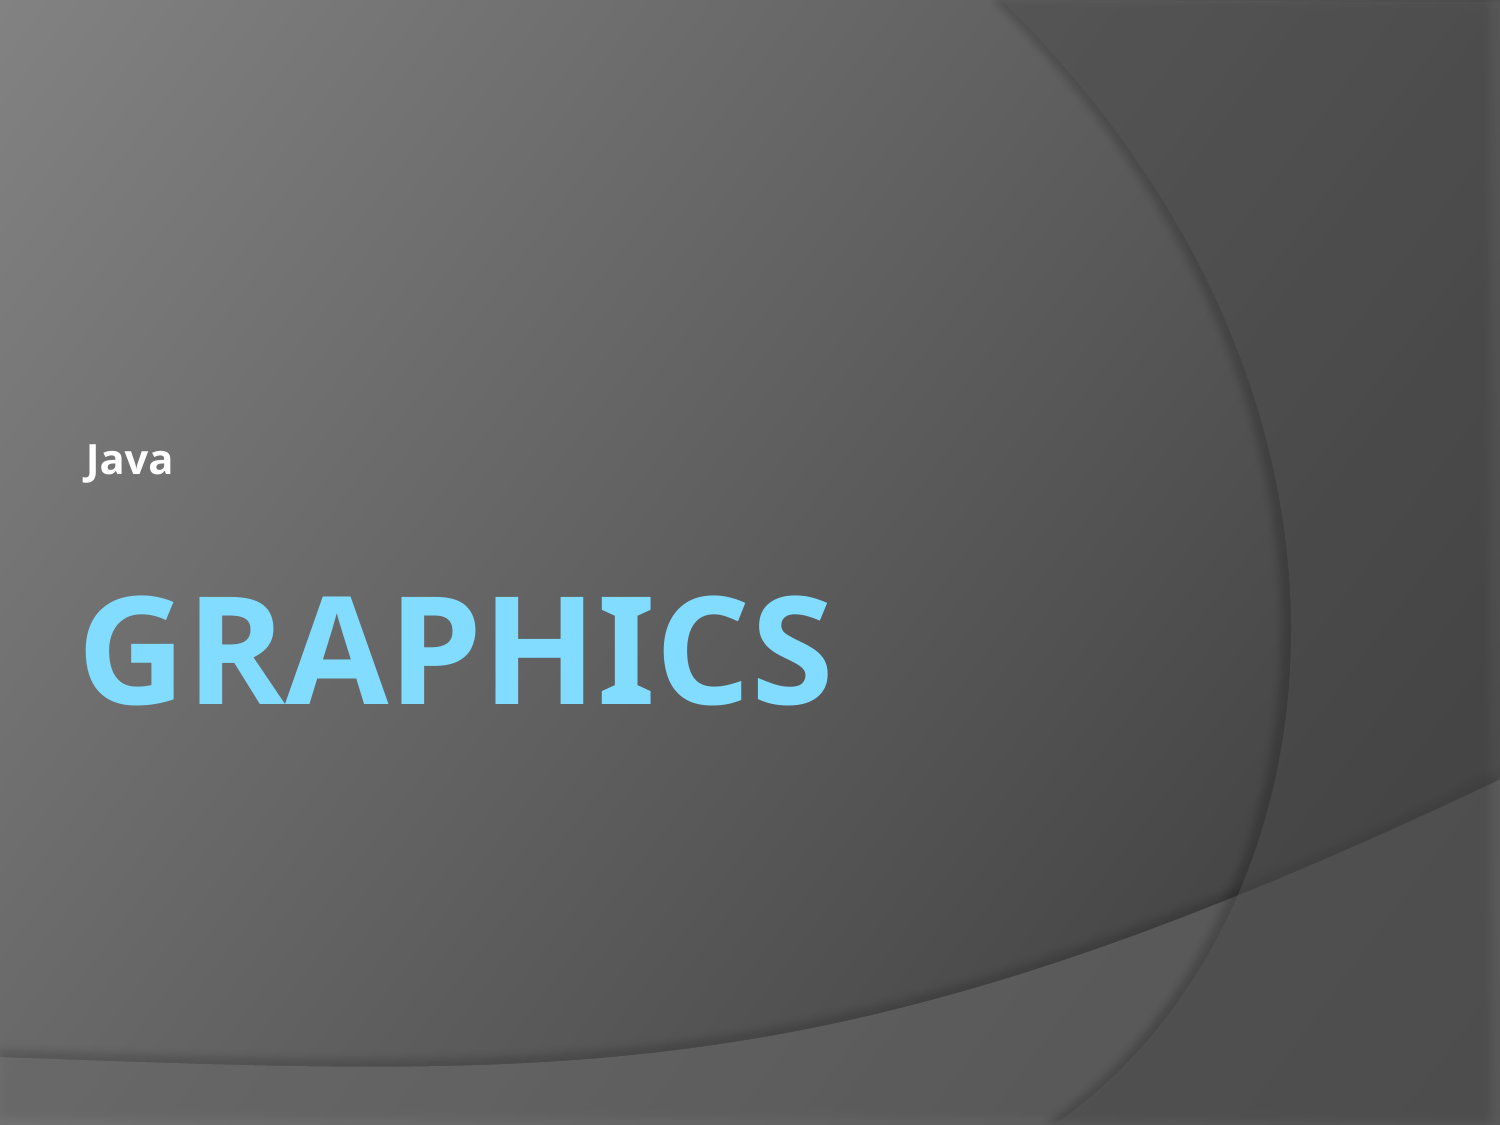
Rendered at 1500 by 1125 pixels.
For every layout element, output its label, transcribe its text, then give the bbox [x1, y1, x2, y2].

title Graphics [70, 547, 1134, 925]
subtitle Java [71, 253, 1134, 541]
